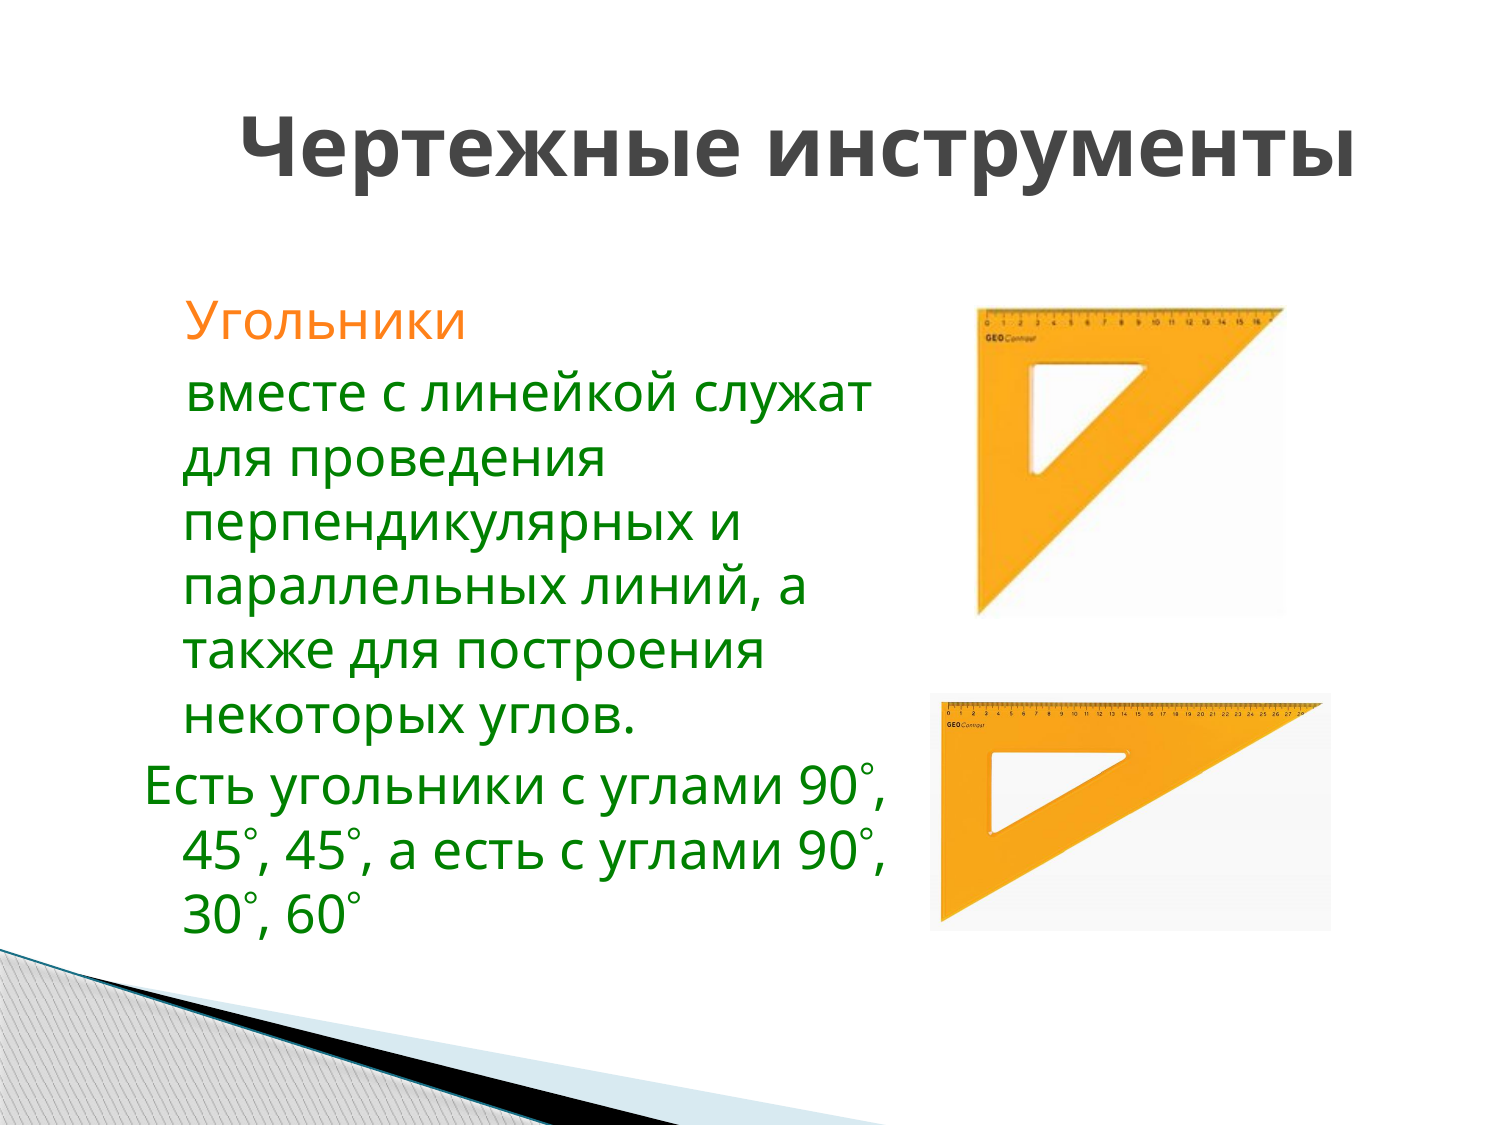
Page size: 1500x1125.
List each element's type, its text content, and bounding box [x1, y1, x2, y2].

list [974, 305, 1288, 619]
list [930, 693, 1331, 931]
list Угольники вместе с линейкой служат для проведения перпендикулярных и параллельных линий, а также для построения некоторых углов. Есть угольники с углами 90, 45, 45, а есть с углами 90, 30, 60 [112, 278, 940, 954]
title Чертежные инструменты [224, 49, 1425, 237]
